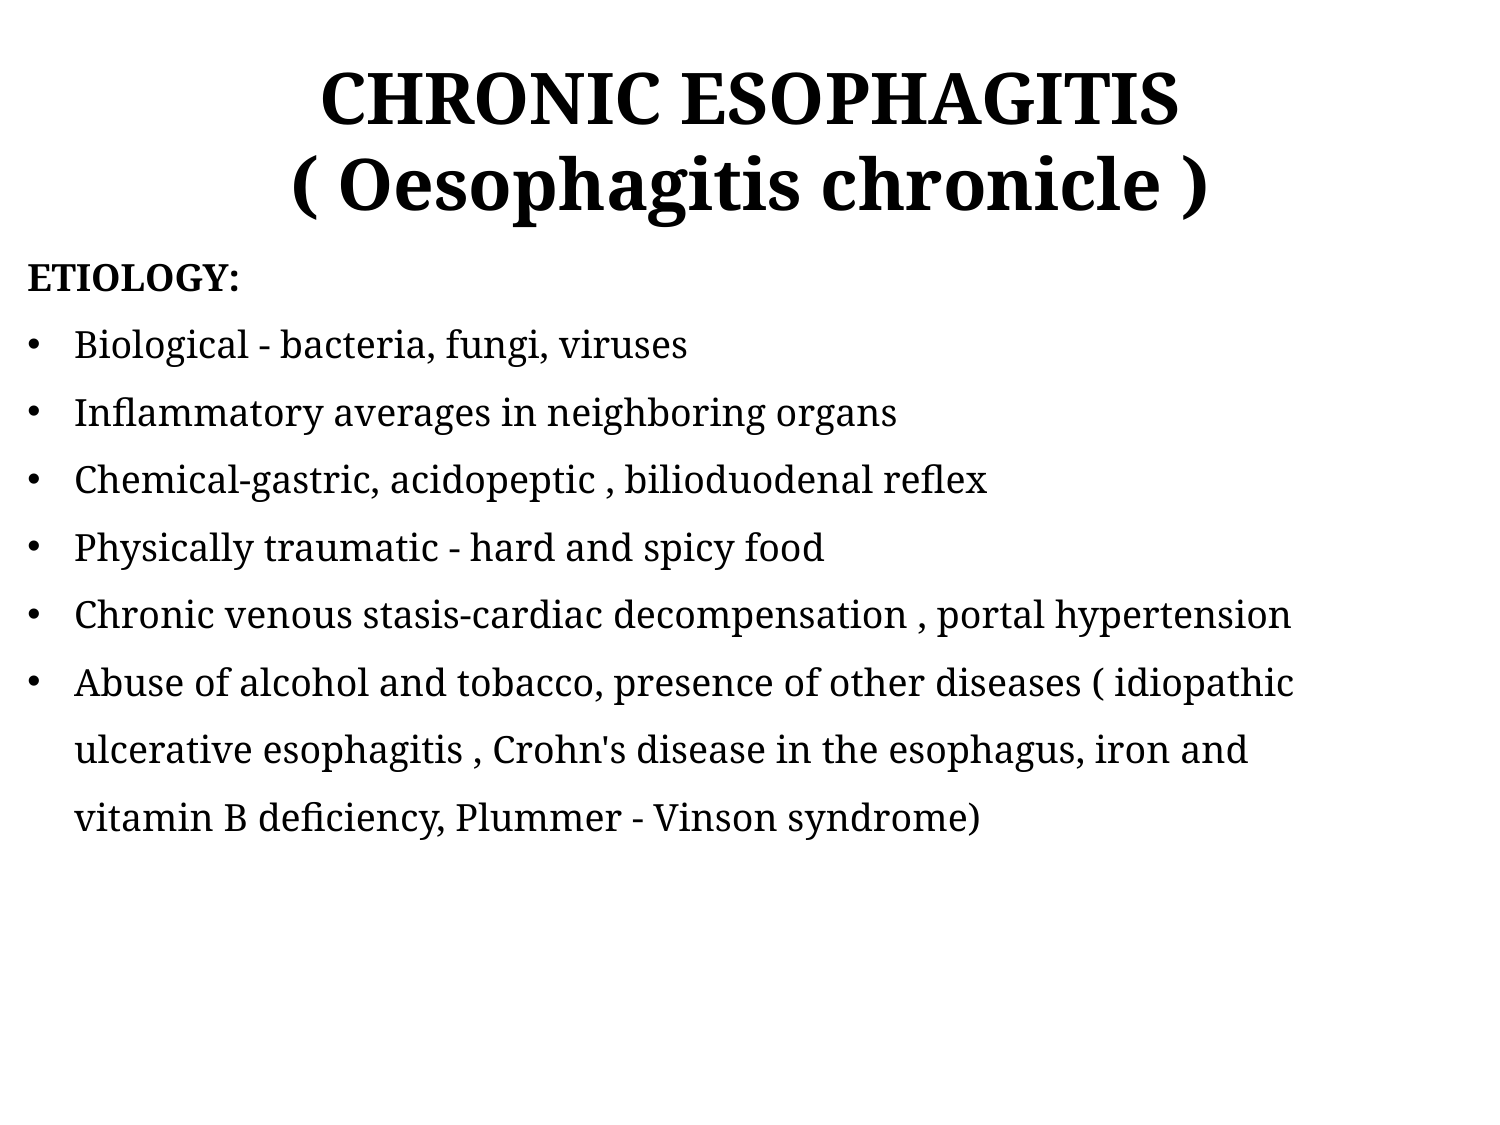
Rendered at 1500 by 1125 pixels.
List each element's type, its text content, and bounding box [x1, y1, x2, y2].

text_box ETIOLOGY: Biological - bacteria, fungi, viruses Inflammatory averages in neighboring organs Chemical-gastric, acidopeptic , bilioduodenal reflex Physically traumatic - hard and spicy food Chronic venous stasis-cardiac decompensation , portal hypertension Abuse of alcohol and tobacco, presence of other diseases ( idiopathic ulcerative esophagitis , Crohn's disease in the esophagus, iron and vitamin B deficiency, Plummer - Vinson syndrome) [12, 223, 1400, 846]
title CHRONIC ESOPHAGITIS ( Oesophagitis chronicle ) [75, 45, 1425, 233]
